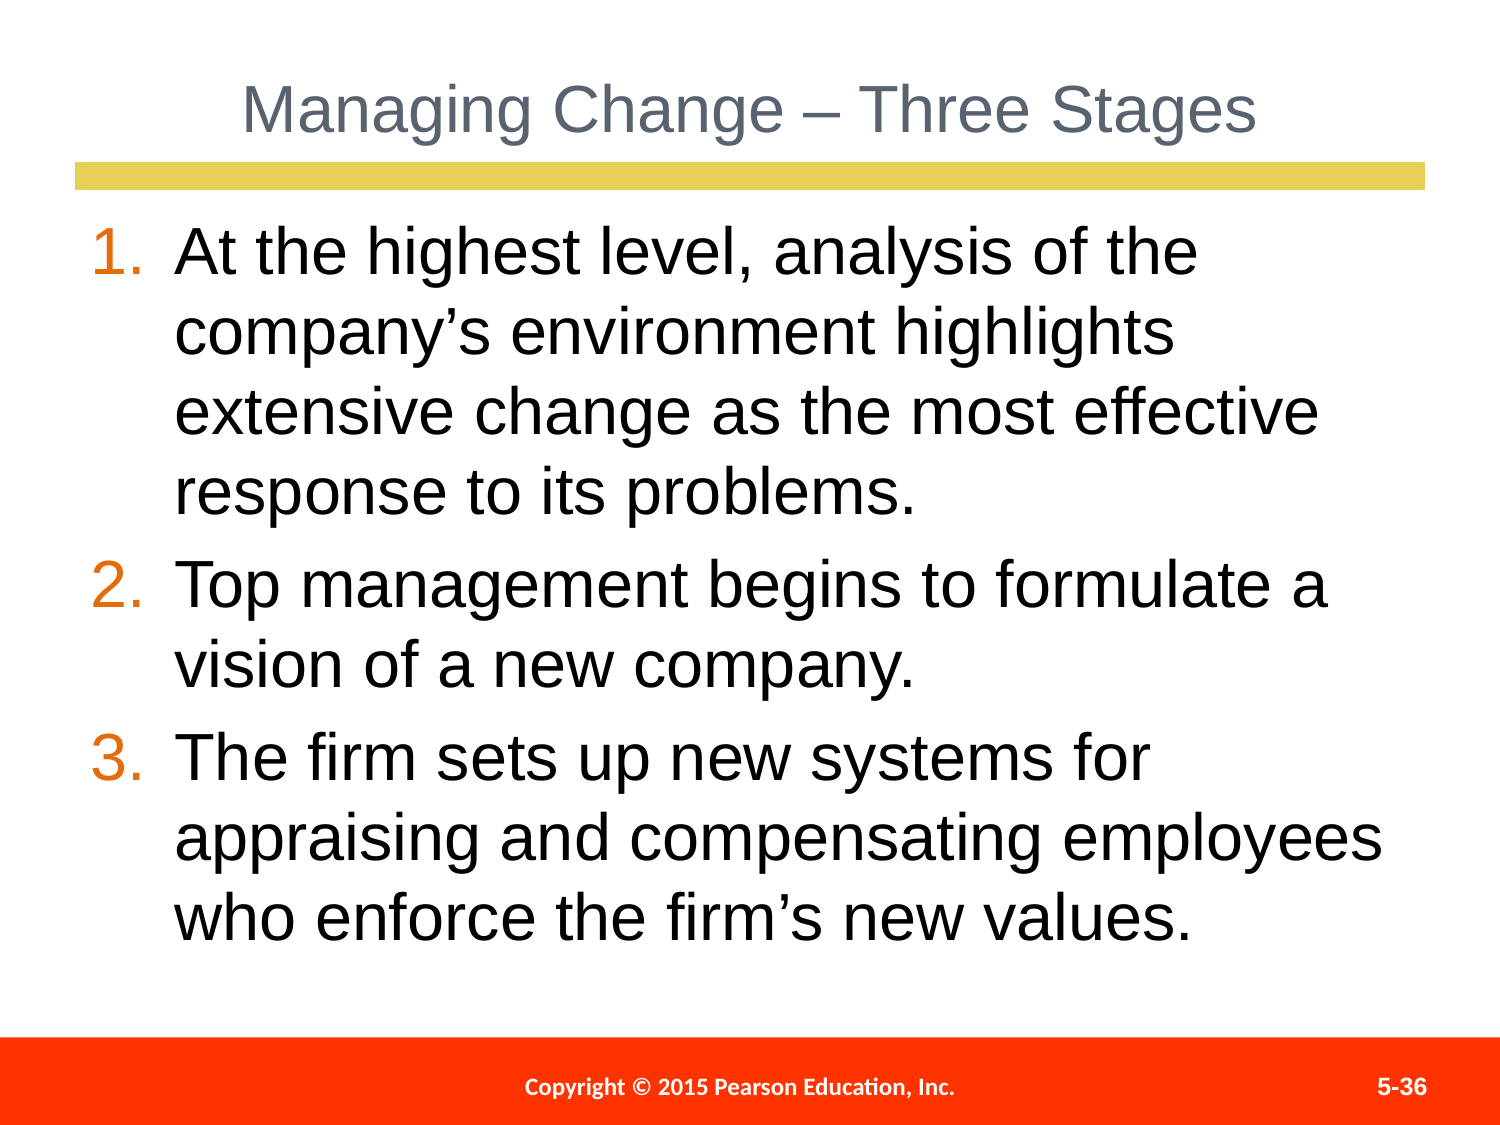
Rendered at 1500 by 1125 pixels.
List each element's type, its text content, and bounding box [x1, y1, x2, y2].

title Managing Change – Three Stages [74, 12, 1426, 199]
list At the highest level, analysis of the company’s environment highlights extensive change as the most effective response to its problems. Top management begins to formulate a vision of a new company. The firm sets up new systems for appraising and compensating employees who enforce the firm’s new values. [74, 199, 1426, 1006]
